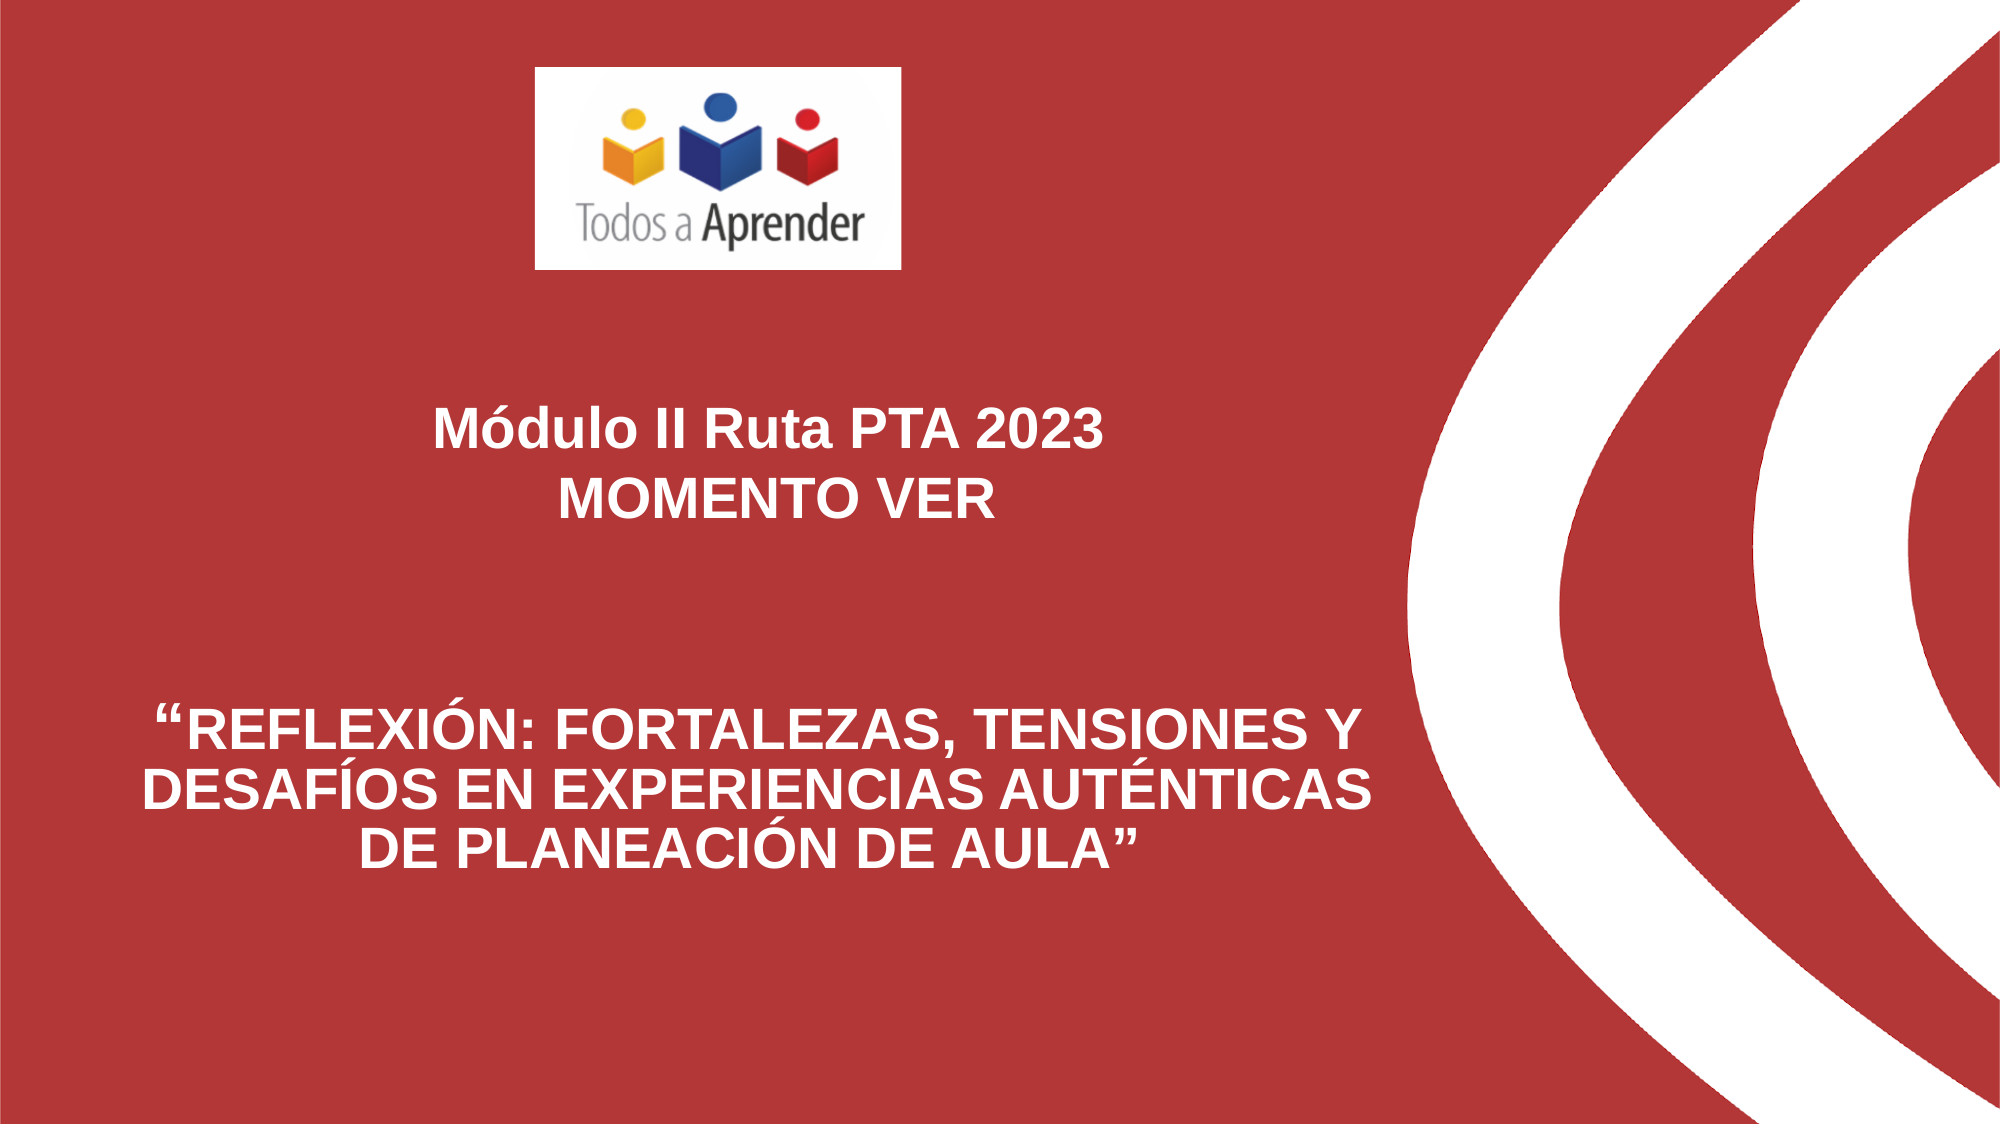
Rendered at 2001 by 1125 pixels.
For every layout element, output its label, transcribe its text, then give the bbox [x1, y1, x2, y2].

title “REFLEXIÓN: FORTALEZAS, TENSIONES Y DESAFÍOS EN EXPERIENCIAS AUTÉNTICAS DE PLANEACIÓN DE AULA” [98, 562, 1417, 955]
picture [0, 0, 2000, 1124]
text_box Módulo II Ruta PTA 2023 MOMENTO VER [279, 382, 1275, 538]
